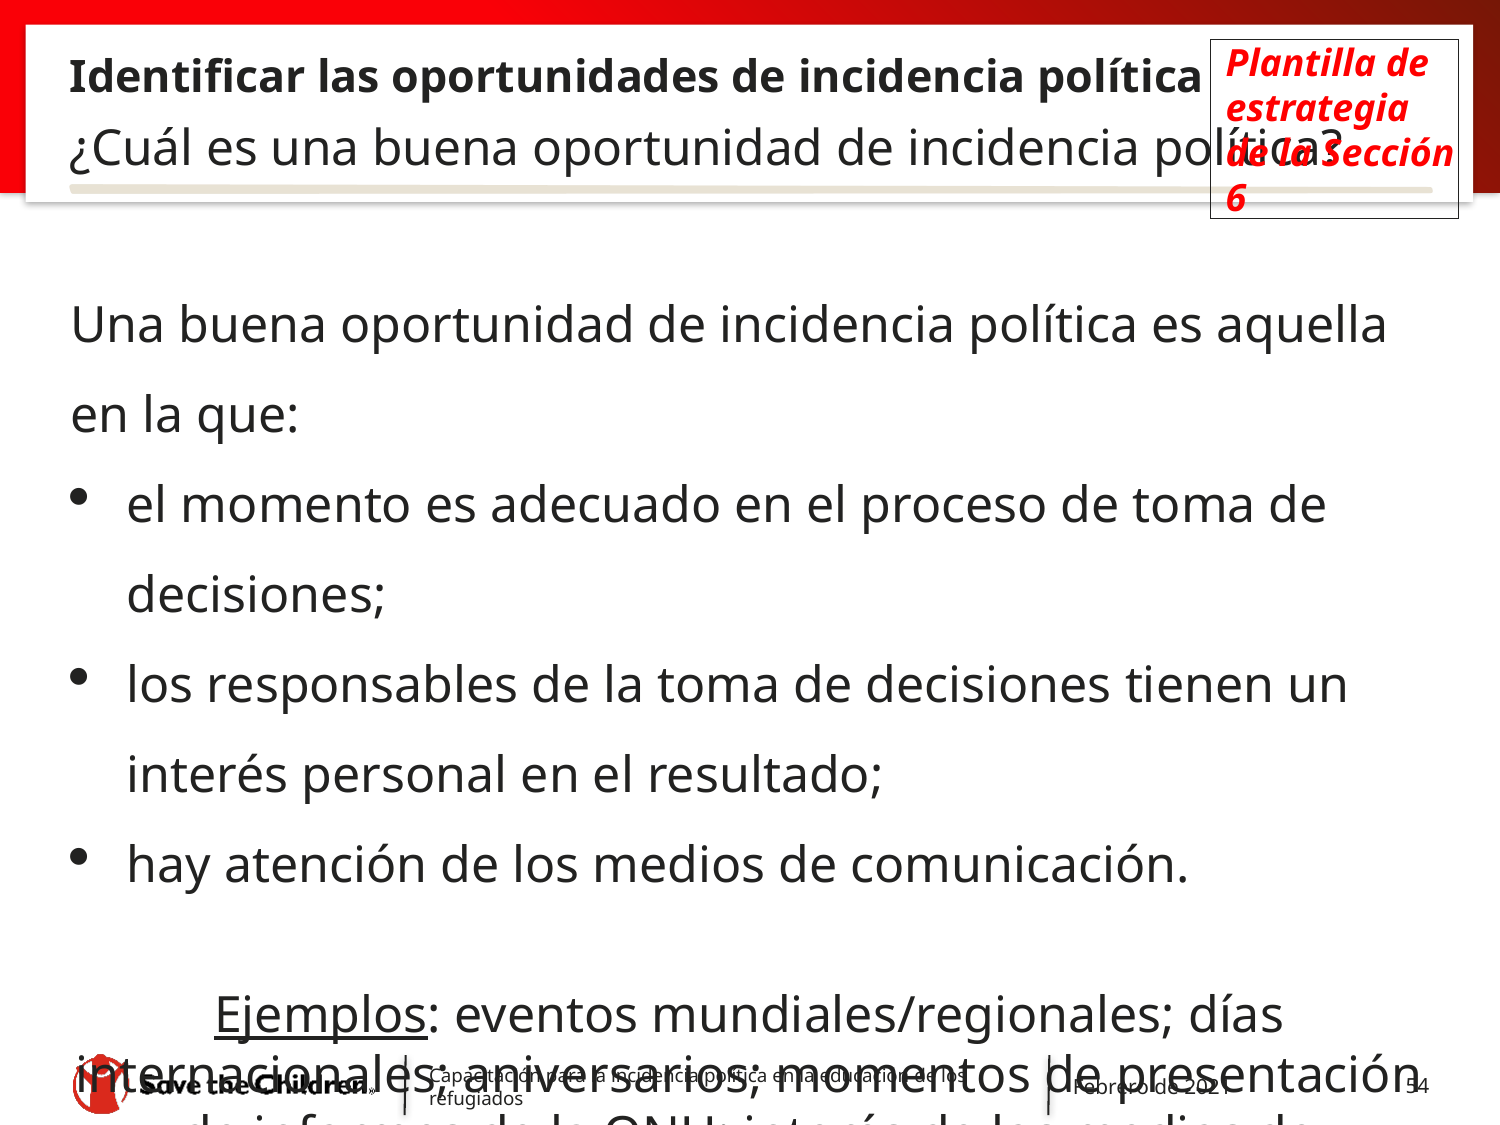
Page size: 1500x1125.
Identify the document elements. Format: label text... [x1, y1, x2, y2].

picture [69, 184, 1210, 194]
title Identificar las oportunidades de incidencia política [69, 33, 1211, 115]
text_box Plantilla de estrategia de la Sección 6 [1210, 39, 1459, 219]
footer Capacitación para la incidencia política en la educación de los refugiados [414, 1056, 1042, 1117]
list Una buena oportunidad de incidencia política es aquella en la que: el momento es adecuado en el proceso de toma de decisiones; los responsables de la toma de decisiones tienen un interés personal en el resultado; hay atención de los medios de comunicación. Ejemplos: eventos mundiales/regionales; días internacionales; aniversarios; momentos de presentación de informes de la ONU; interés de los medios de comunicación. [70, 262, 1428, 1035]
slide_number Febrero de 2021 [1057, 1056, 1317, 1117]
list ¿Cuál es una buena oportunidad de incidencia política? [69, 115, 1210, 176]
slide_number 54 [1317, 1056, 1445, 1117]
picture [62, 1043, 386, 1125]
